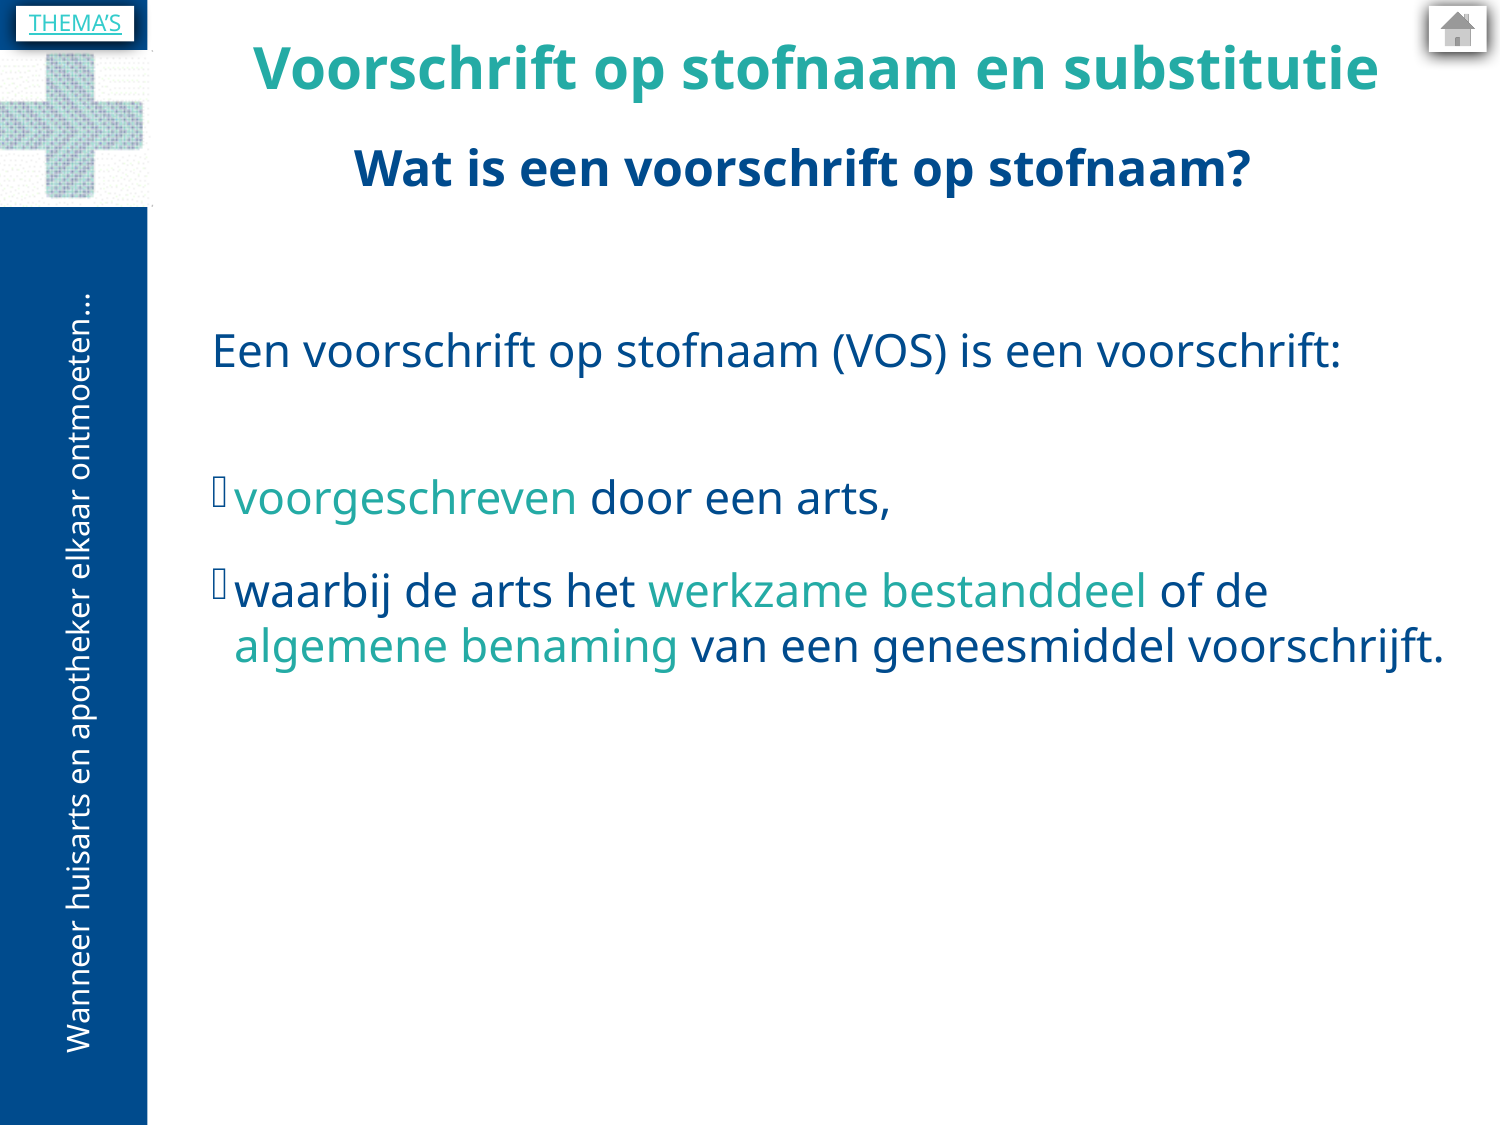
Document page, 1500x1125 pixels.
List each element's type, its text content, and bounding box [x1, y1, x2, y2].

picture [0, 50, 154, 207]
list Voorschrift op stofnaam en substitutie [174, 32, 1474, 133]
text_box Wat is een voorschrift op stofnaam? [160, 129, 1458, 204]
text_box [1428, 5, 1488, 53]
list Een voorschrift op stofnaam (VOS) is een voorschrift: voorgeschreven door een arts, waarbij de arts het werkzame bestanddeel of de algemene benaming van een geneesmiddel voorschrijft. [196, 314, 1474, 1096]
text_box THEMA’S [15, 5, 135, 42]
